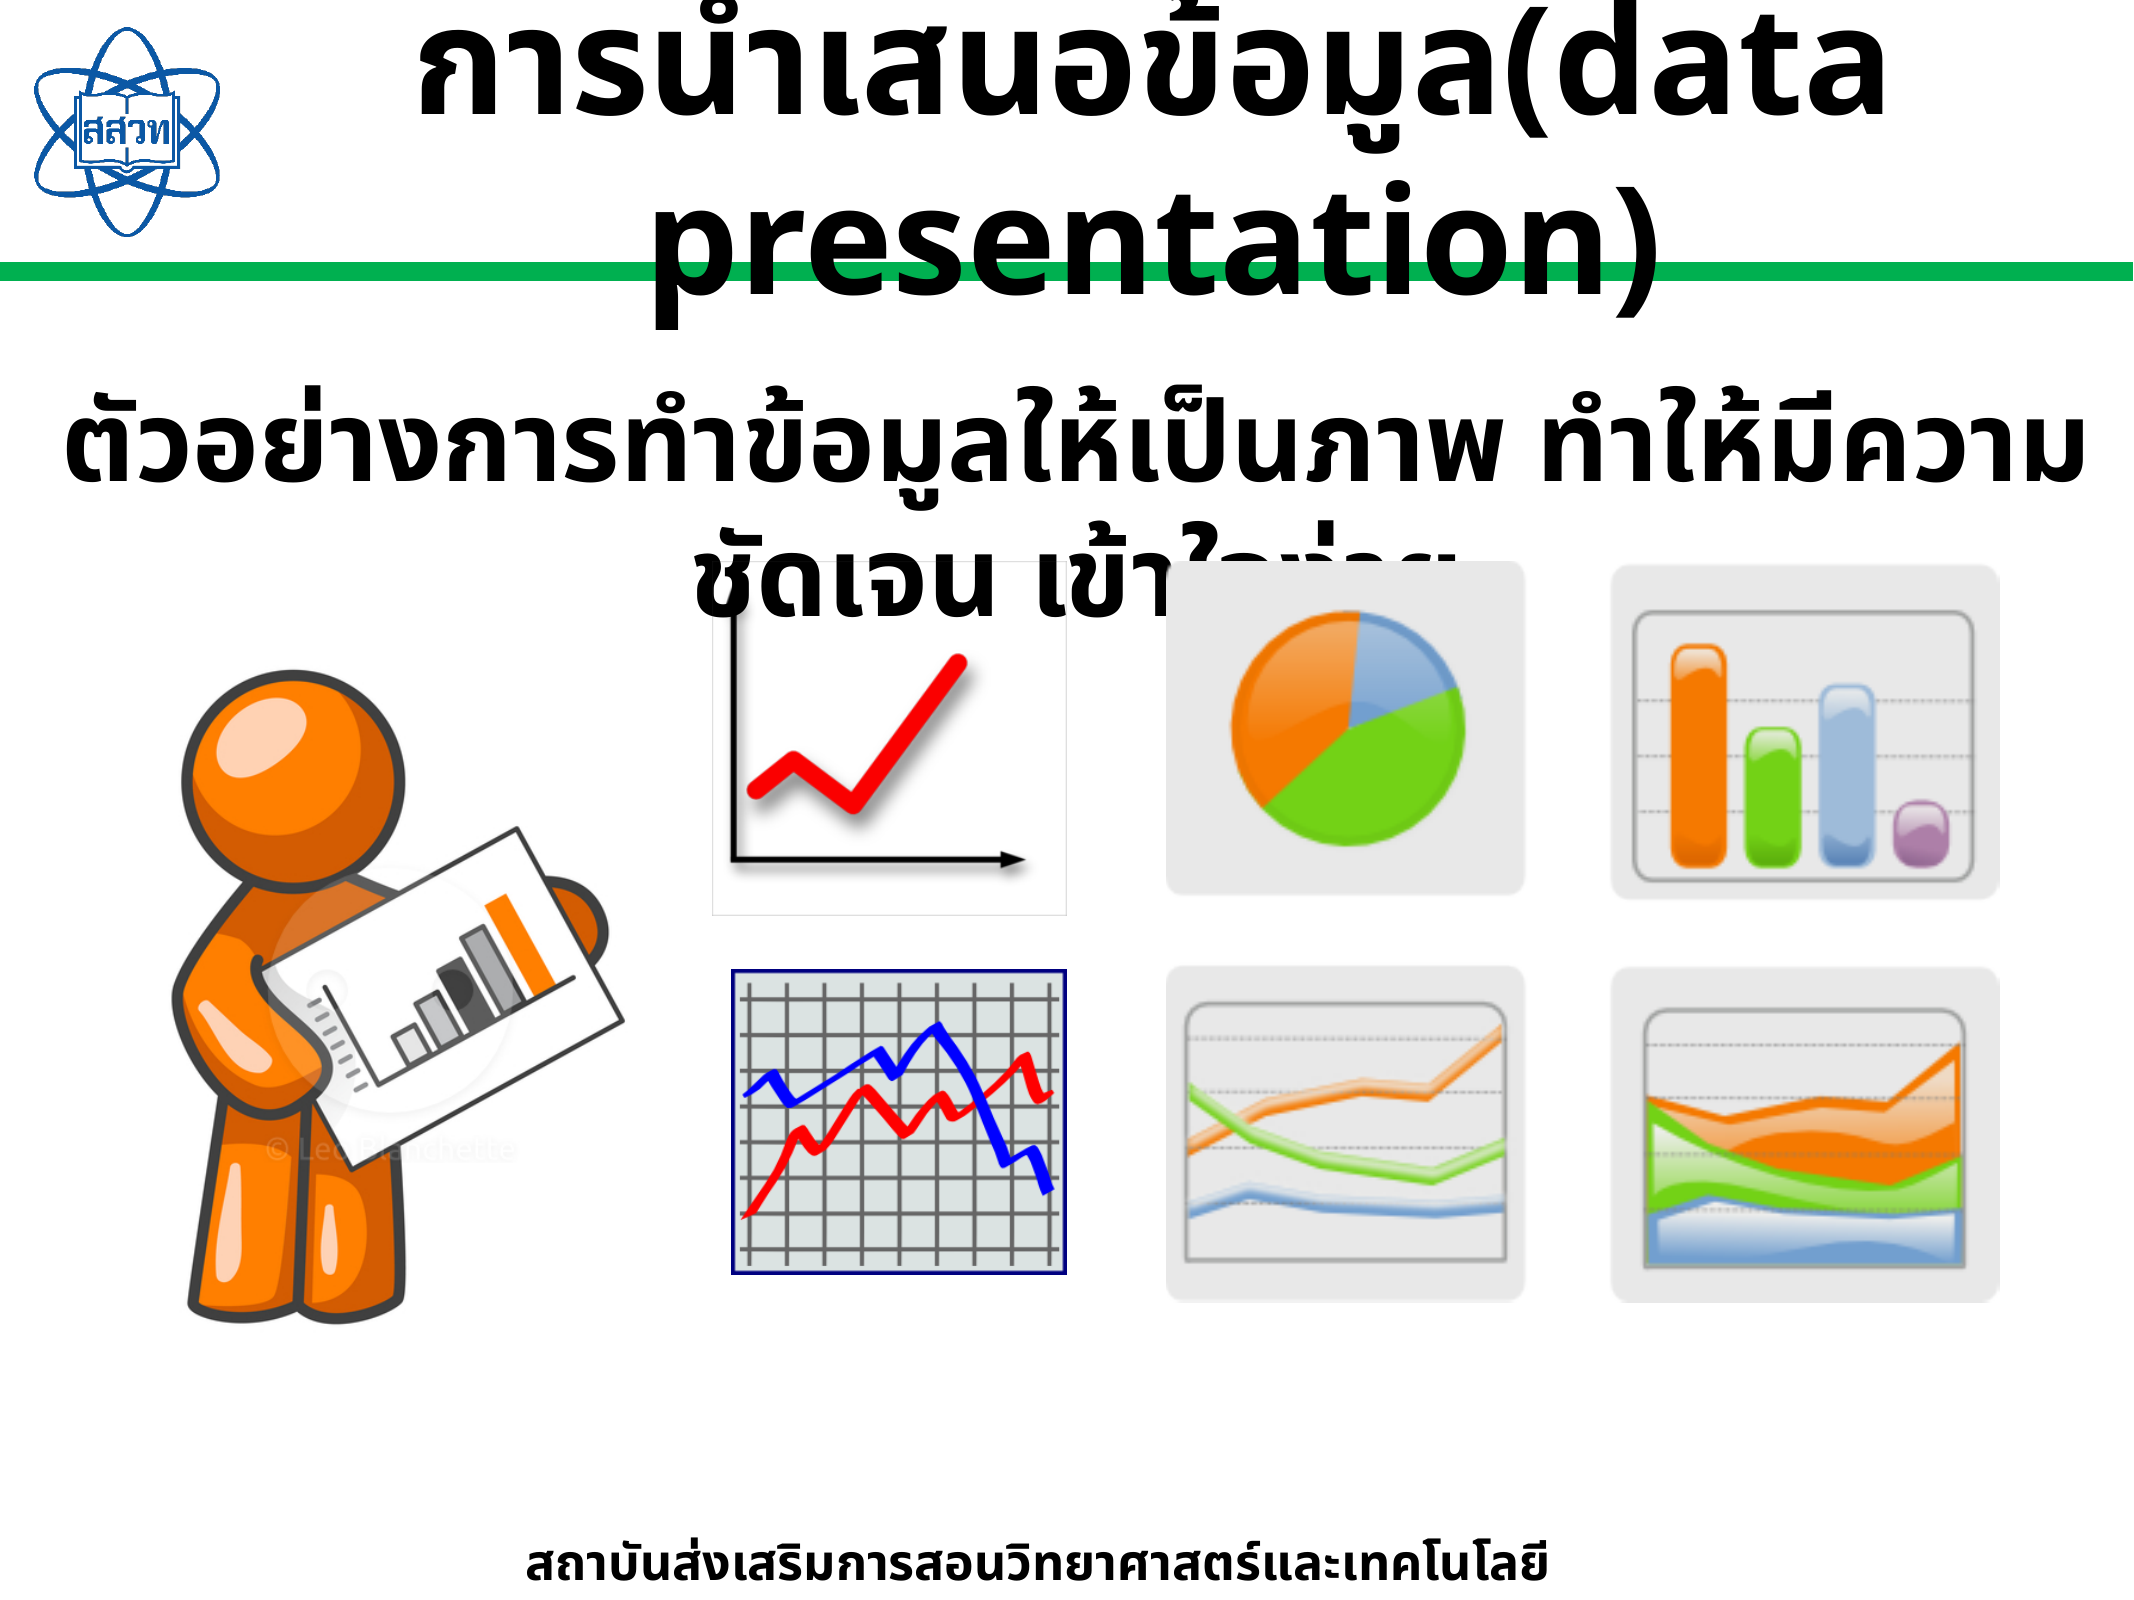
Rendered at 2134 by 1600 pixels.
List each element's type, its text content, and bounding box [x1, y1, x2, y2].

picture [1166, 560, 2000, 1303]
text_box การนำเสนอข้อมูล(data presentation) [305, 274, 2002, 333]
text_box การนำเสนอข้อมูล(data presentation) [305, 0, 2002, 269]
text_box สถาบันส่งเสริมการสอนวิทยาศาสตร์และเทคโนโลยี [74, 1522, 2002, 1589]
picture [131, 644, 651, 1349]
picture [33, 27, 220, 237]
text_box ตัวอย่างการทำข้อมูลให้เป็นภาพ ทำให้มีความชัดเจน เข้าใจง่าย [0, 361, 2134, 646]
picture [731, 969, 1067, 1276]
picture [712, 560, 1067, 916]
